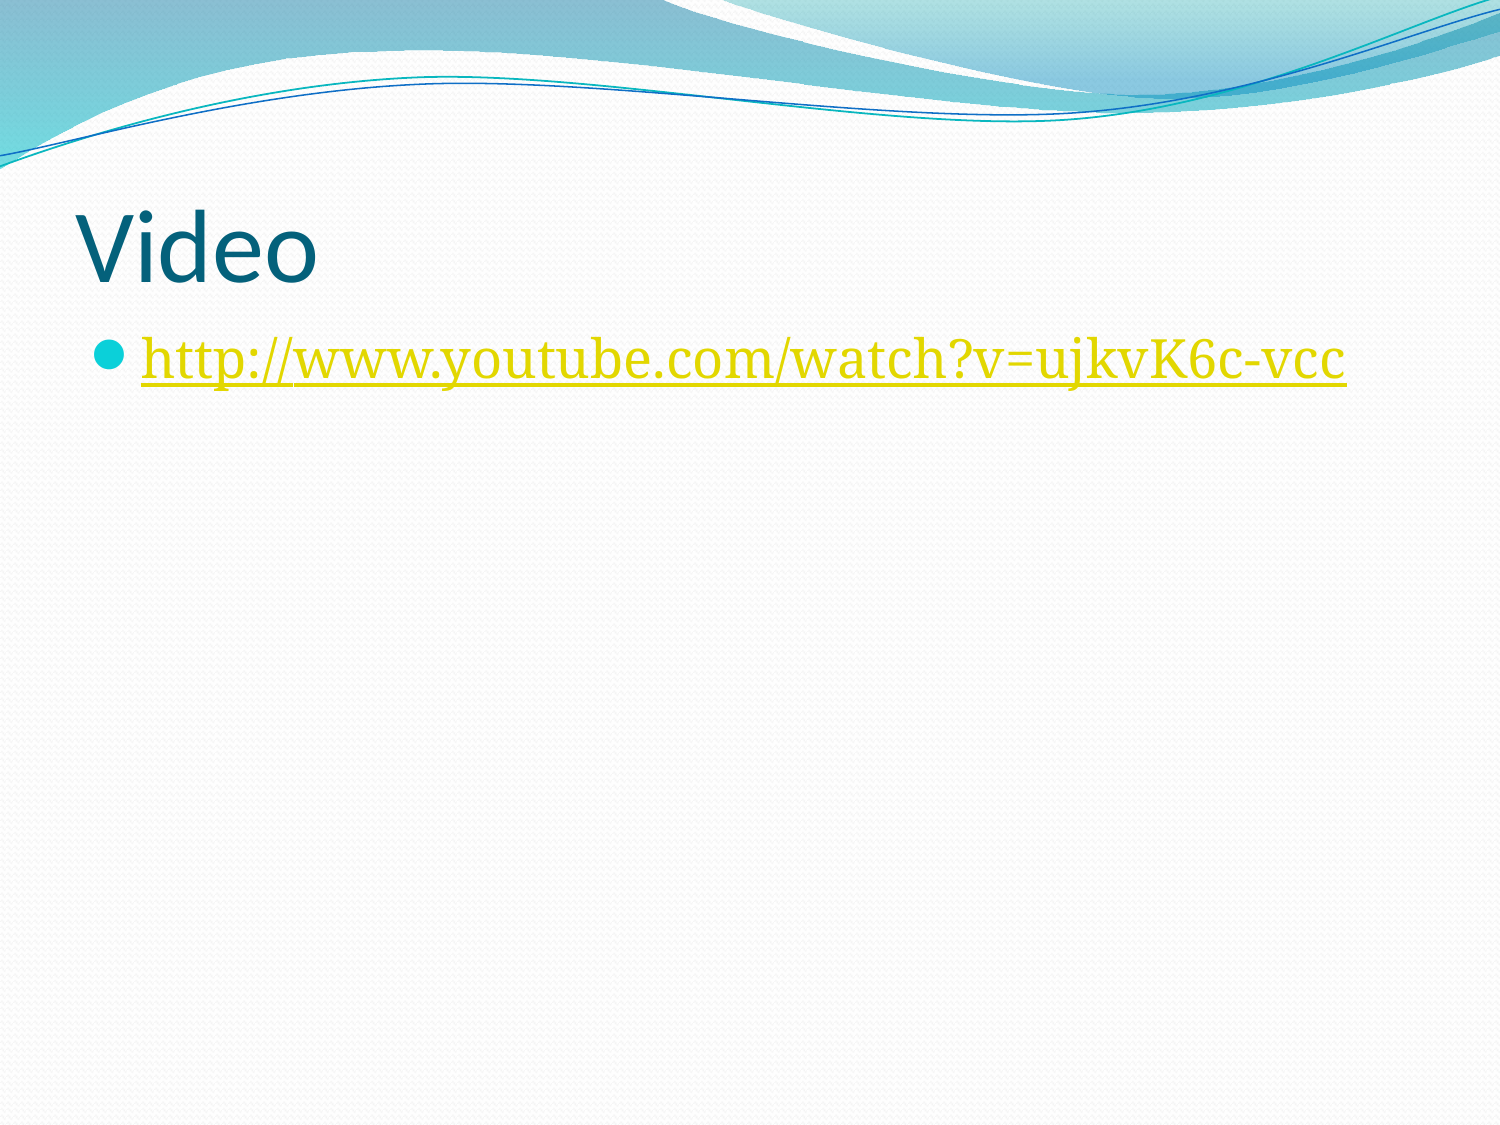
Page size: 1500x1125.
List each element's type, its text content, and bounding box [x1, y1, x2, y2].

list http://www.youtube.com/watch?v=ujkvK6c-vcc [75, 317, 1425, 1038]
title Video [75, 115, 1425, 303]
